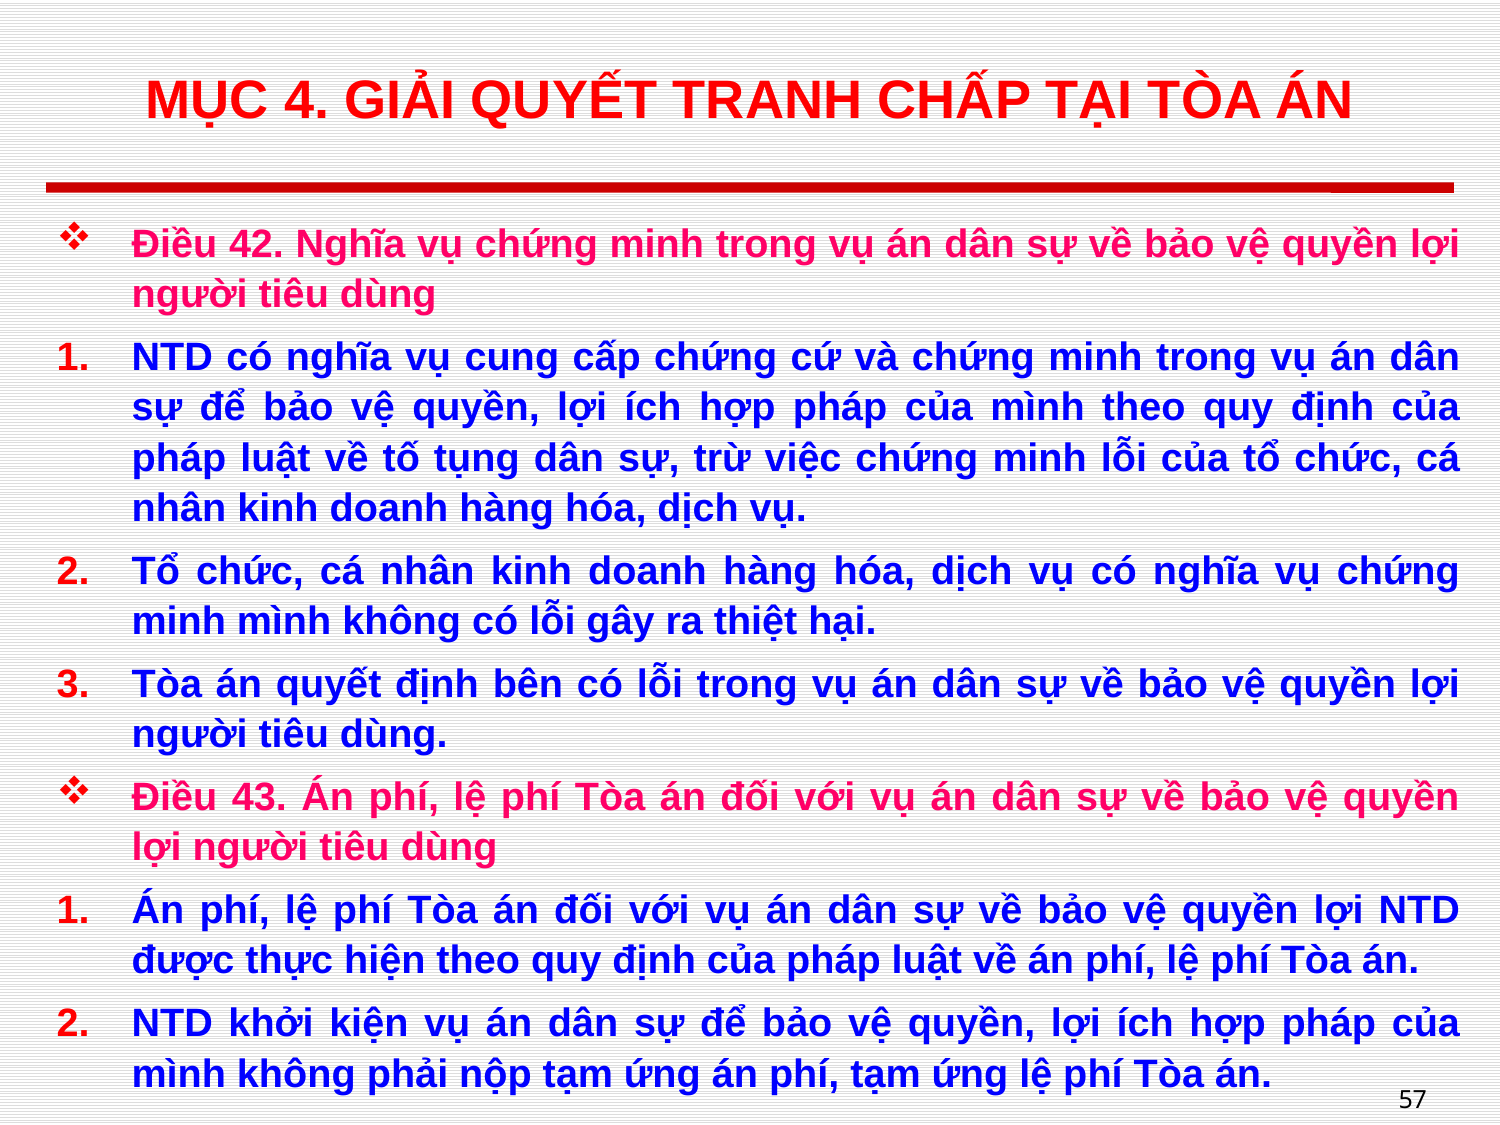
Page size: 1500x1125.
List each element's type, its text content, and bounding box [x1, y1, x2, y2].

text_box Điều 42. Nghĩa vụ chứng minh trong vụ án dân sự về bảo vệ quyền lợi người tiêu dùng NTD có nghĩa vụ cung cấp chứng cứ và chứng minh trong vụ án dân sự để bảo vệ quyền, lợi ích hợp pháp của mình theo quy định của pháp luật về tố tụng dân sự, trừ việc chứng minh lỗi của tổ chức, cá nhân kinh doanh hàng hóa, dịch vụ. Tổ chức, cá nhân kinh doanh hàng hóa, dịch vụ có nghĩa vụ chứng minh mình không có lỗi gây ra thiệt hại. Tòa án quyết định bên có lỗi trong vụ án dân sự về bảo vệ quyền lợi người tiêu dùng. Điều 43. Án phí, lệ phí Tòa án đối với vụ án dân sự về bảo vệ quyền lợi người tiêu dùng Án phí, lệ phí Tòa án đối với vụ án dân sự về bảo vệ quyền lợi NTD được thực hiện theo quy định của pháp luật về án phí, lệ phí Tòa án. NTD khởi kiện vụ án dân sự để bảo vệ quyền, lợi ích hợp pháp của mình không phải nộp tạm ứng án phí, tạm ứng lệ phí Tòa án. [23, 199, 1477, 1088]
title MỤC 4. GIẢI QUYẾT TRANH CHẤP TẠI TÒA ÁN [38, 24, 1463, 163]
